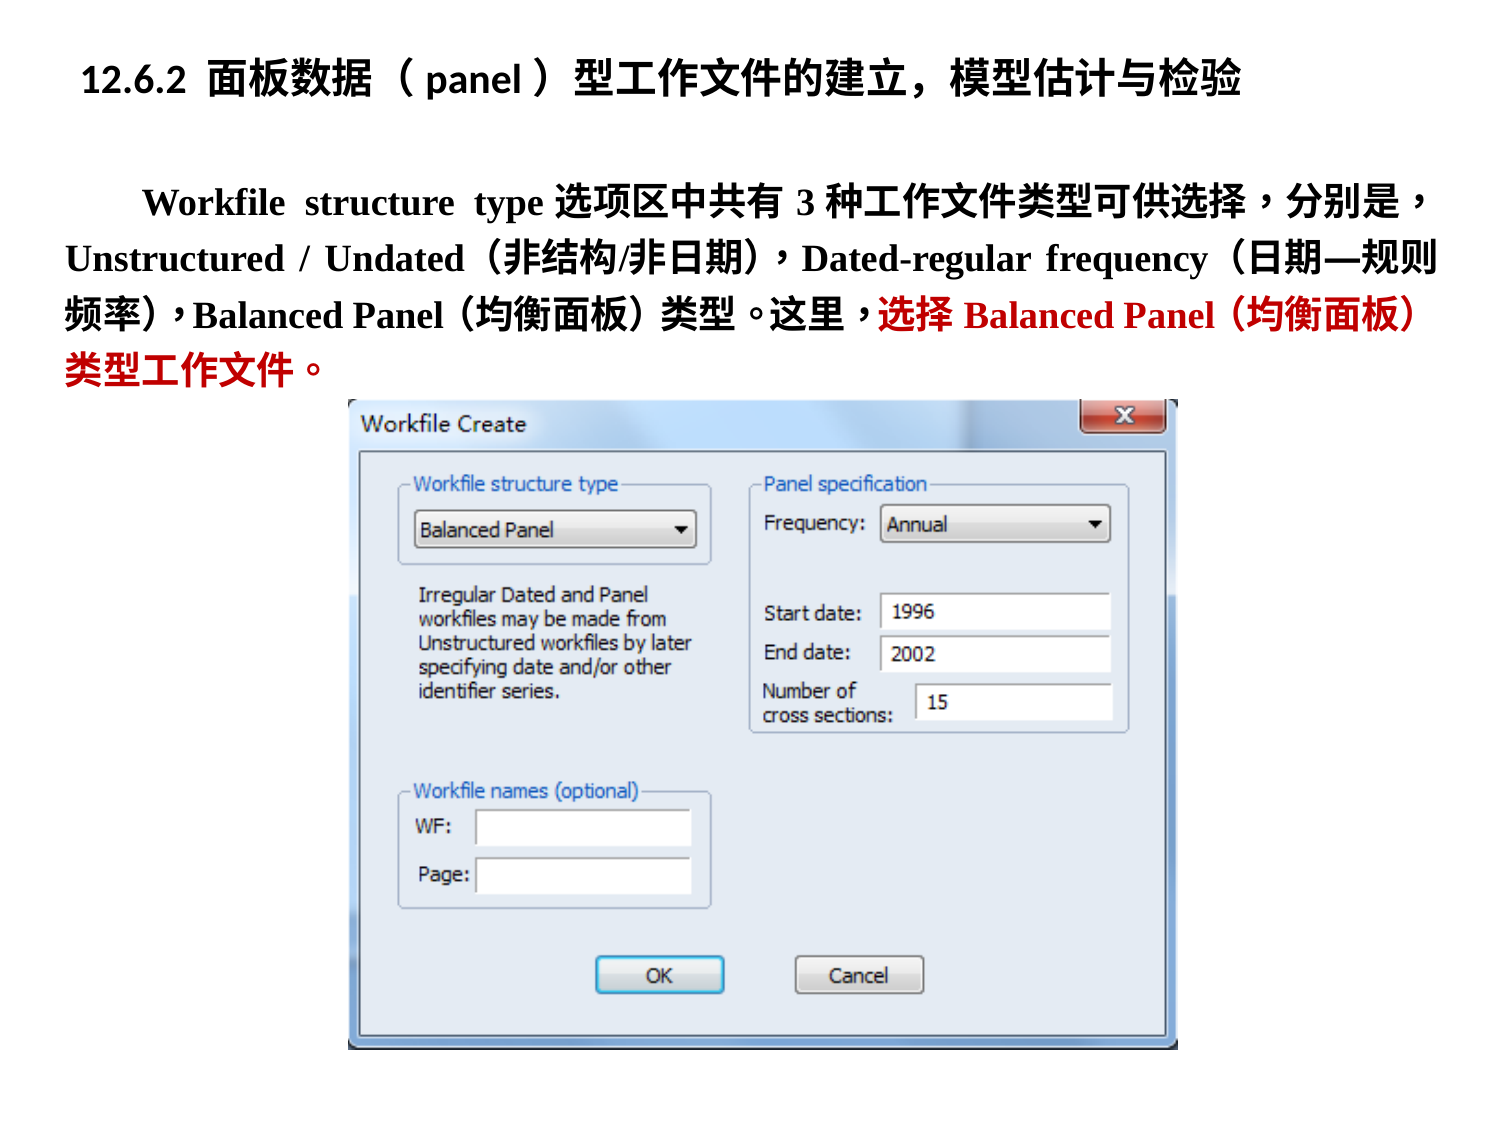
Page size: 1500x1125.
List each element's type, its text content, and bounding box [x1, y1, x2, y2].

text_box 12.6.2 面板数据（panel）型工作文件的建立，模型估计与检验 [64, 44, 1412, 109]
picture [64, 172, 1436, 1050]
